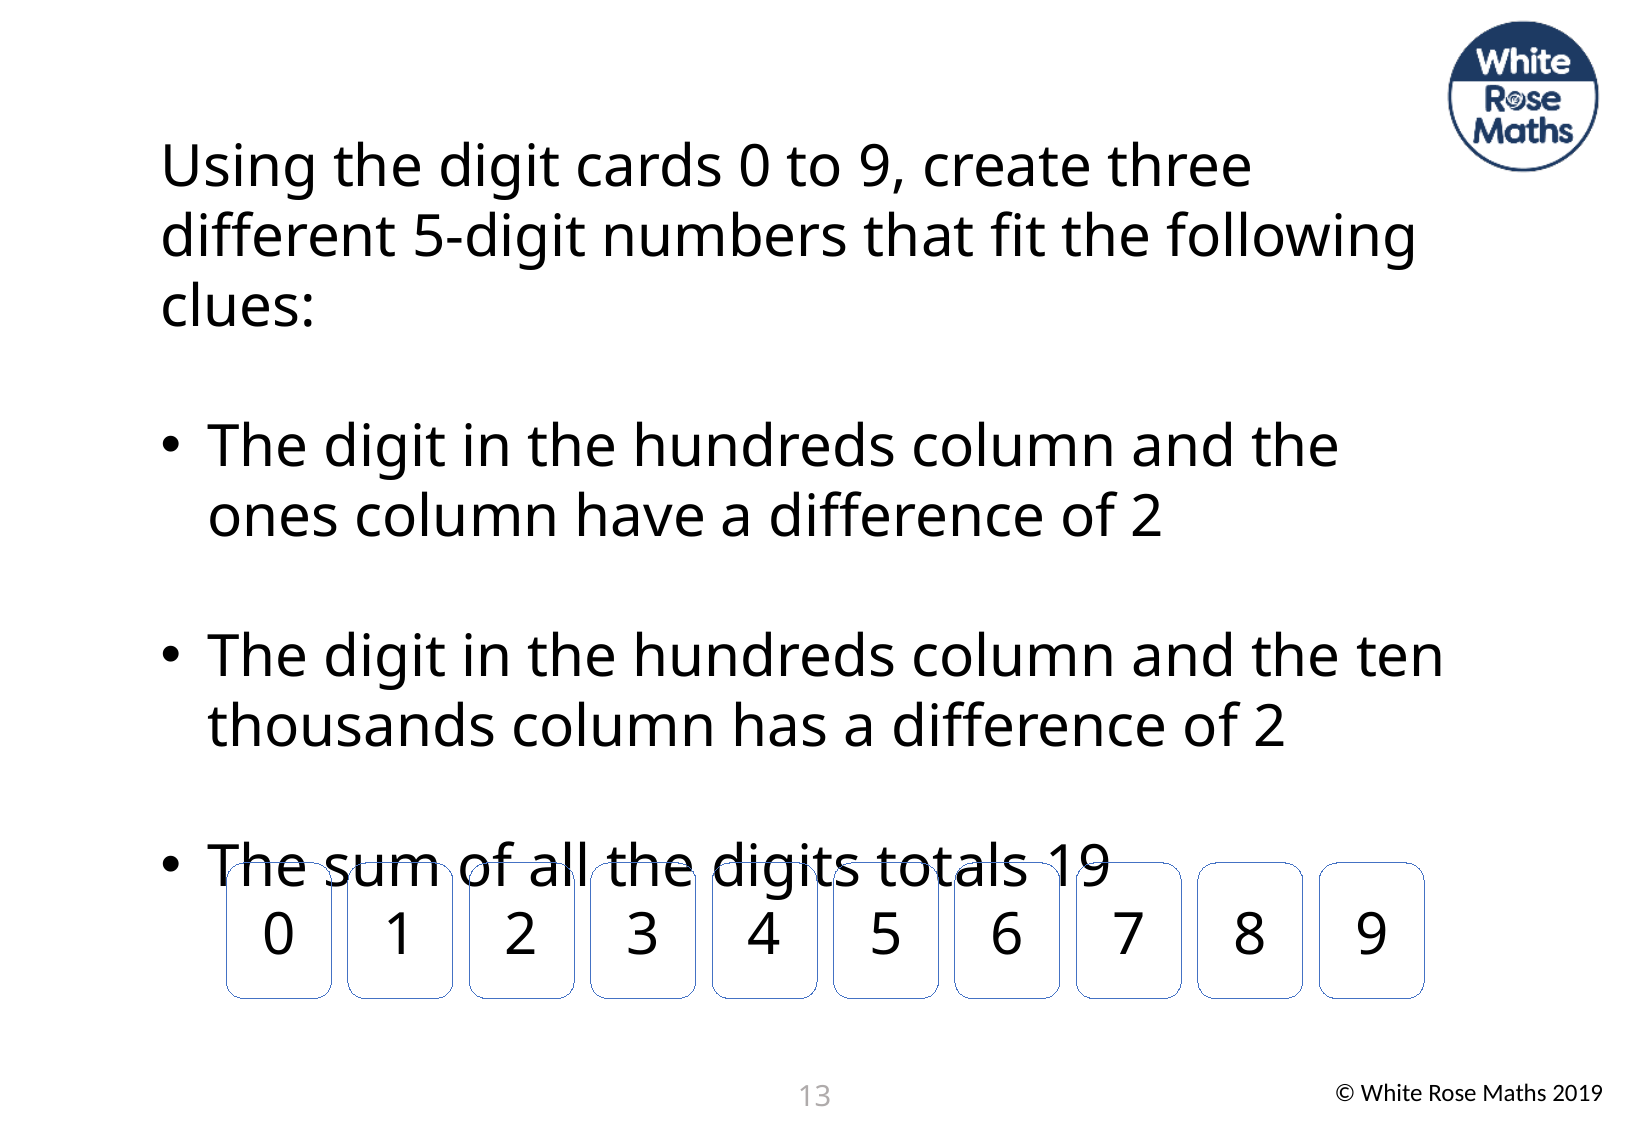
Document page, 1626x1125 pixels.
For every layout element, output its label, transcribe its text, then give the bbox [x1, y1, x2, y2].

text_box 6 [954, 862, 1060, 999]
text_box 4 [712, 862, 818, 999]
slide_number 13 [776, 1069, 854, 1125]
text_box 3 [590, 862, 696, 999]
text_box Using the digit cards 0 to 9, create three different 5-digit numbers that fit the following clues: The digit in the hundreds column and the ones column have a difference of 2 The digit in the hundreds column and the ten thousands column has a difference of 2 The sum of all the digits totals 19 [145, 120, 1468, 906]
text_box 9 [1319, 862, 1425, 999]
picture [1444, 17, 1602, 175]
text_box 2 [469, 862, 575, 999]
text_box 5 [833, 862, 939, 999]
text_box 7 [1076, 862, 1182, 999]
text_box 8 [1197, 862, 1303, 999]
text_box 1 [347, 862, 453, 999]
text_box 0 [226, 862, 332, 999]
